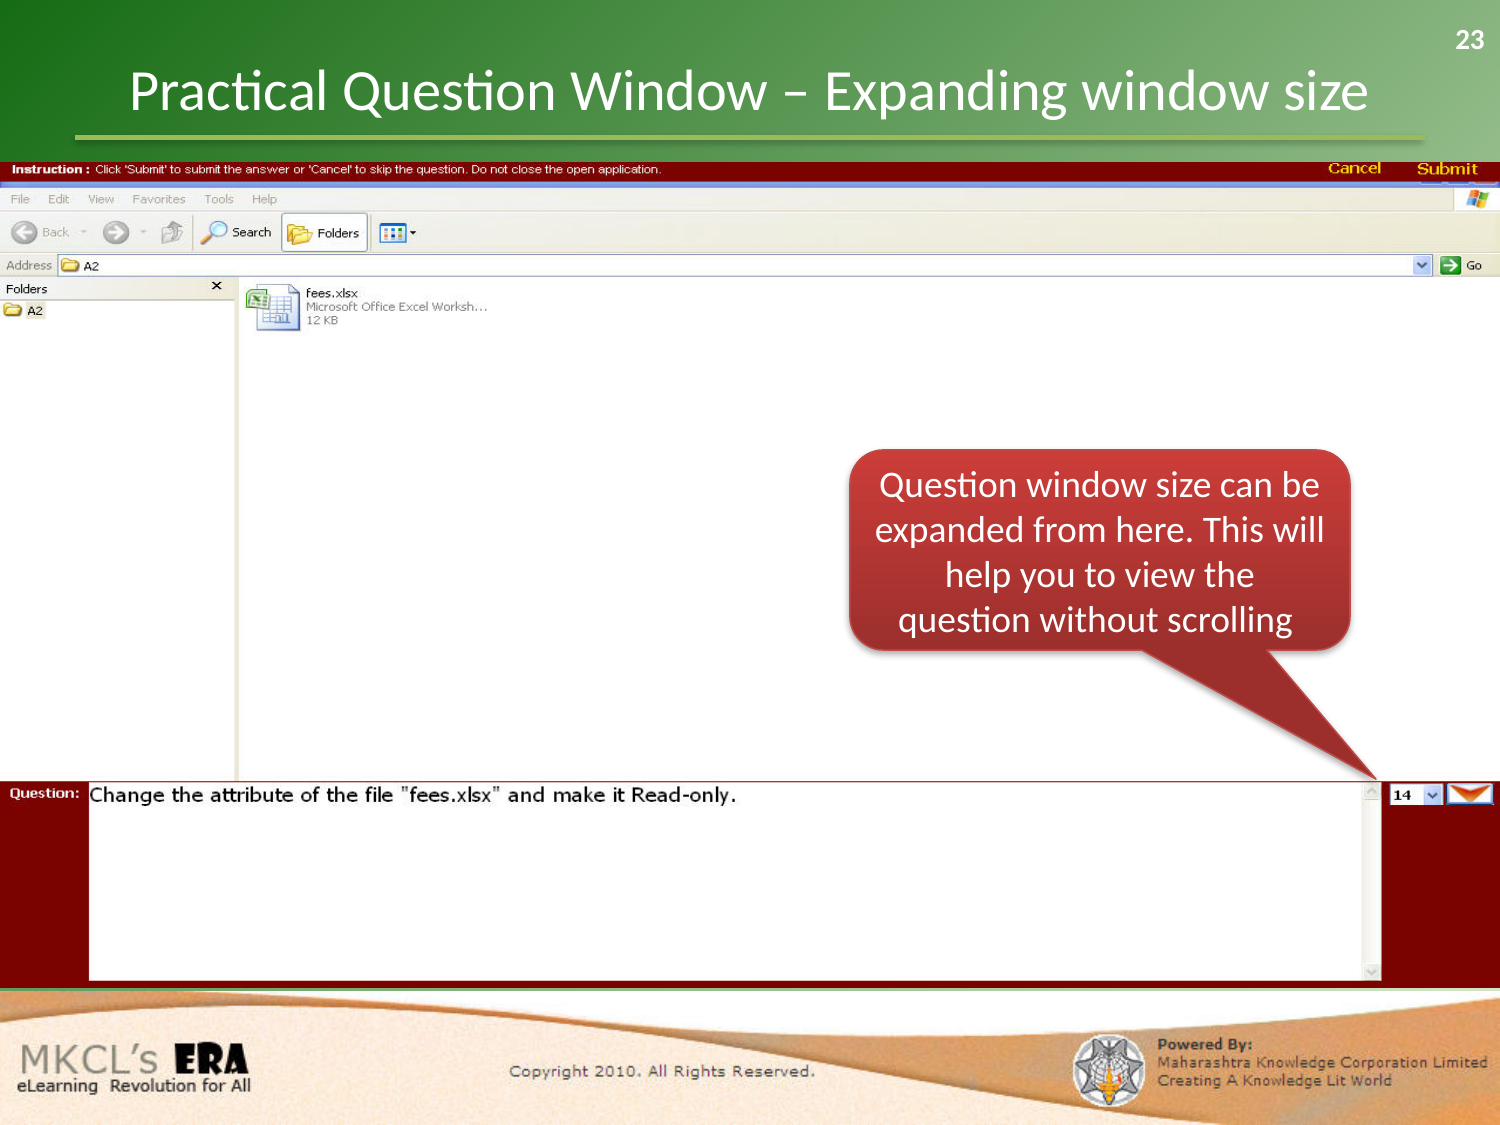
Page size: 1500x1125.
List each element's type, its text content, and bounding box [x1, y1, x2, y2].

slide_number 23 [1425, 0, 1500, 75]
picture [0, 991, 1500, 1125]
title Practical Question Window – Expanding window size [75, 24, 1425, 150]
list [0, 162, 1500, 988]
